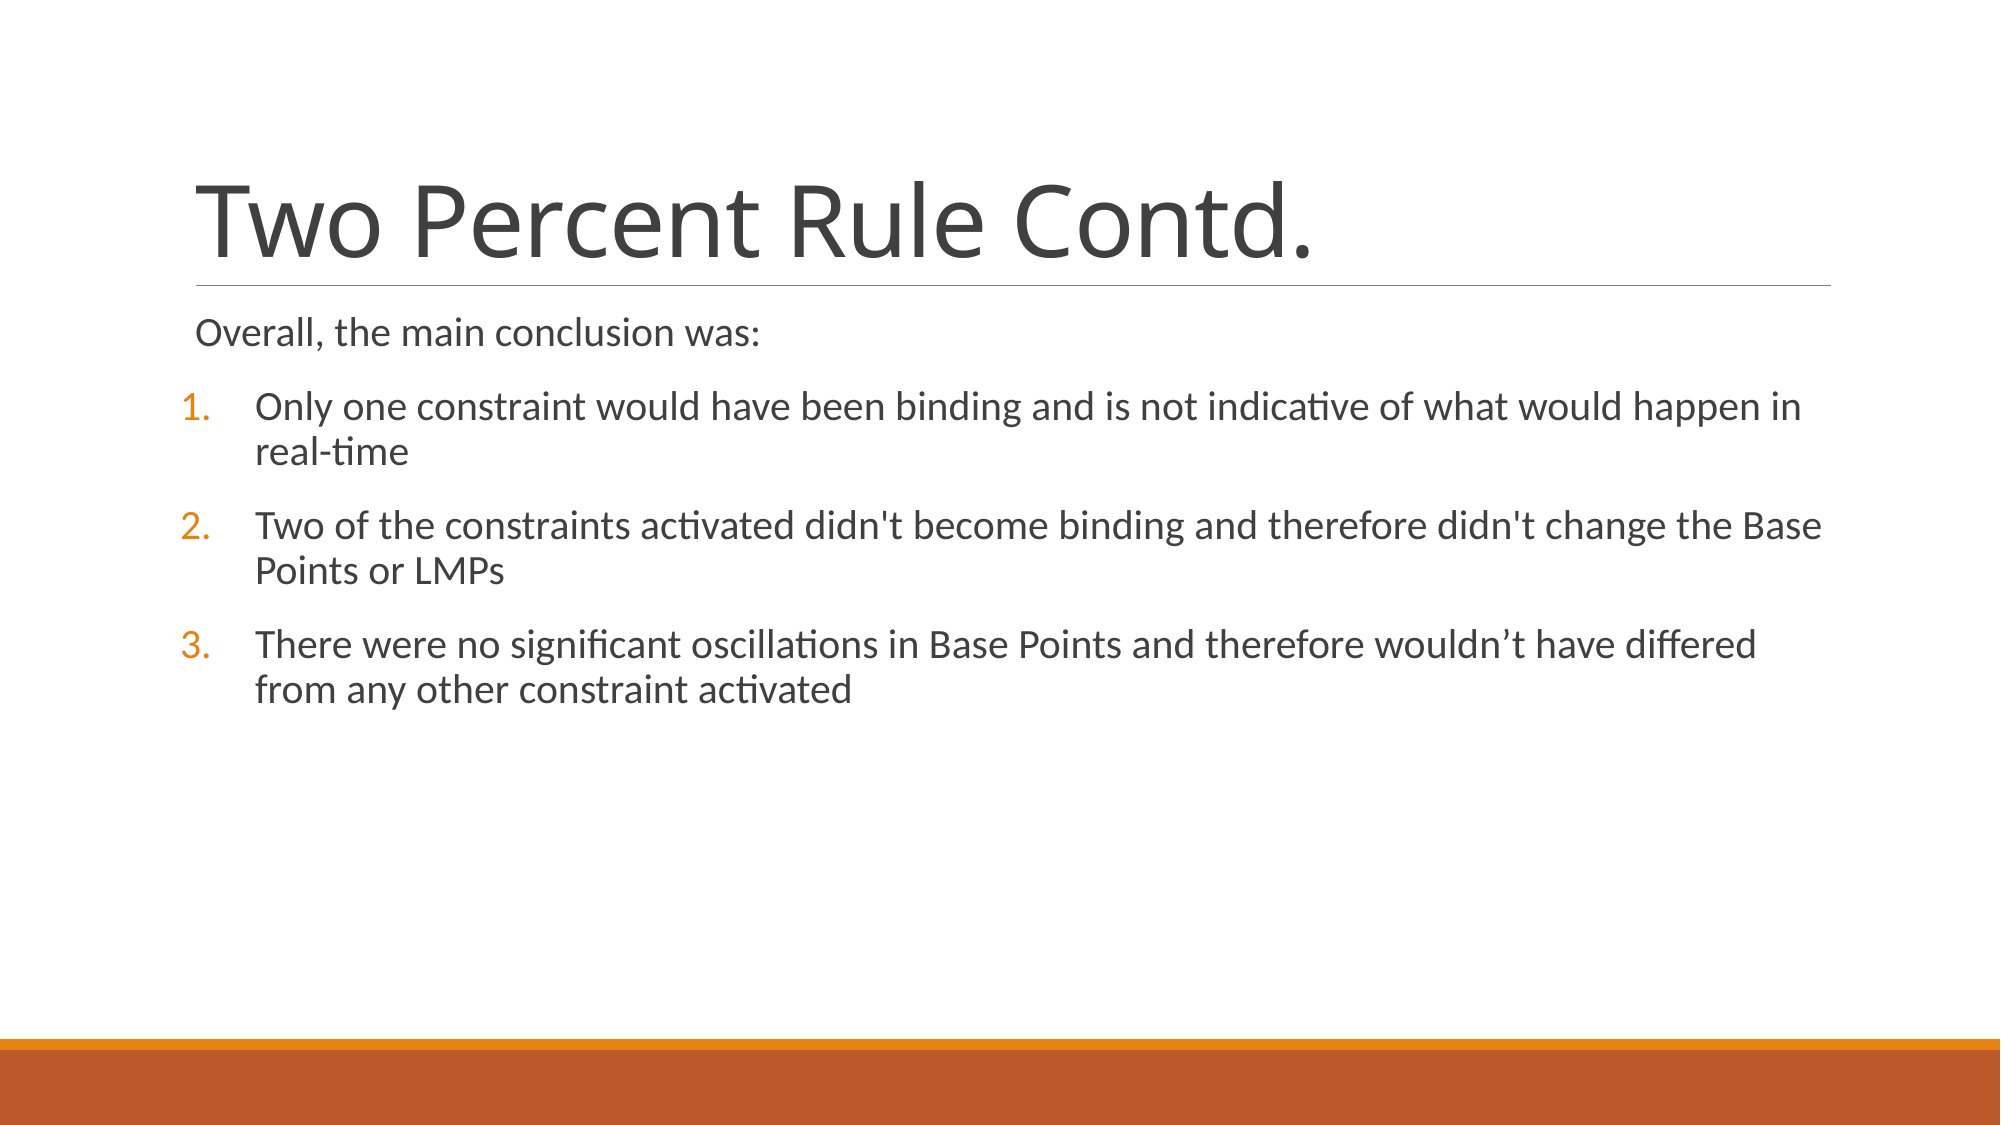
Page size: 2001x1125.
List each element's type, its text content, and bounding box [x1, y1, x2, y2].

list Overall, the main conclusion was: Only one constraint would have been binding and is not indicative of what would happen in real-time Two of the constraints activated didn't become binding and therefore didn't change the Base Points or LMPs There were no significant oscillations in Base Points and therefore wouldn’t have differed from any other constraint activated [180, 302, 1830, 963]
title Two Percent Rule Contd. [180, 47, 1830, 285]
